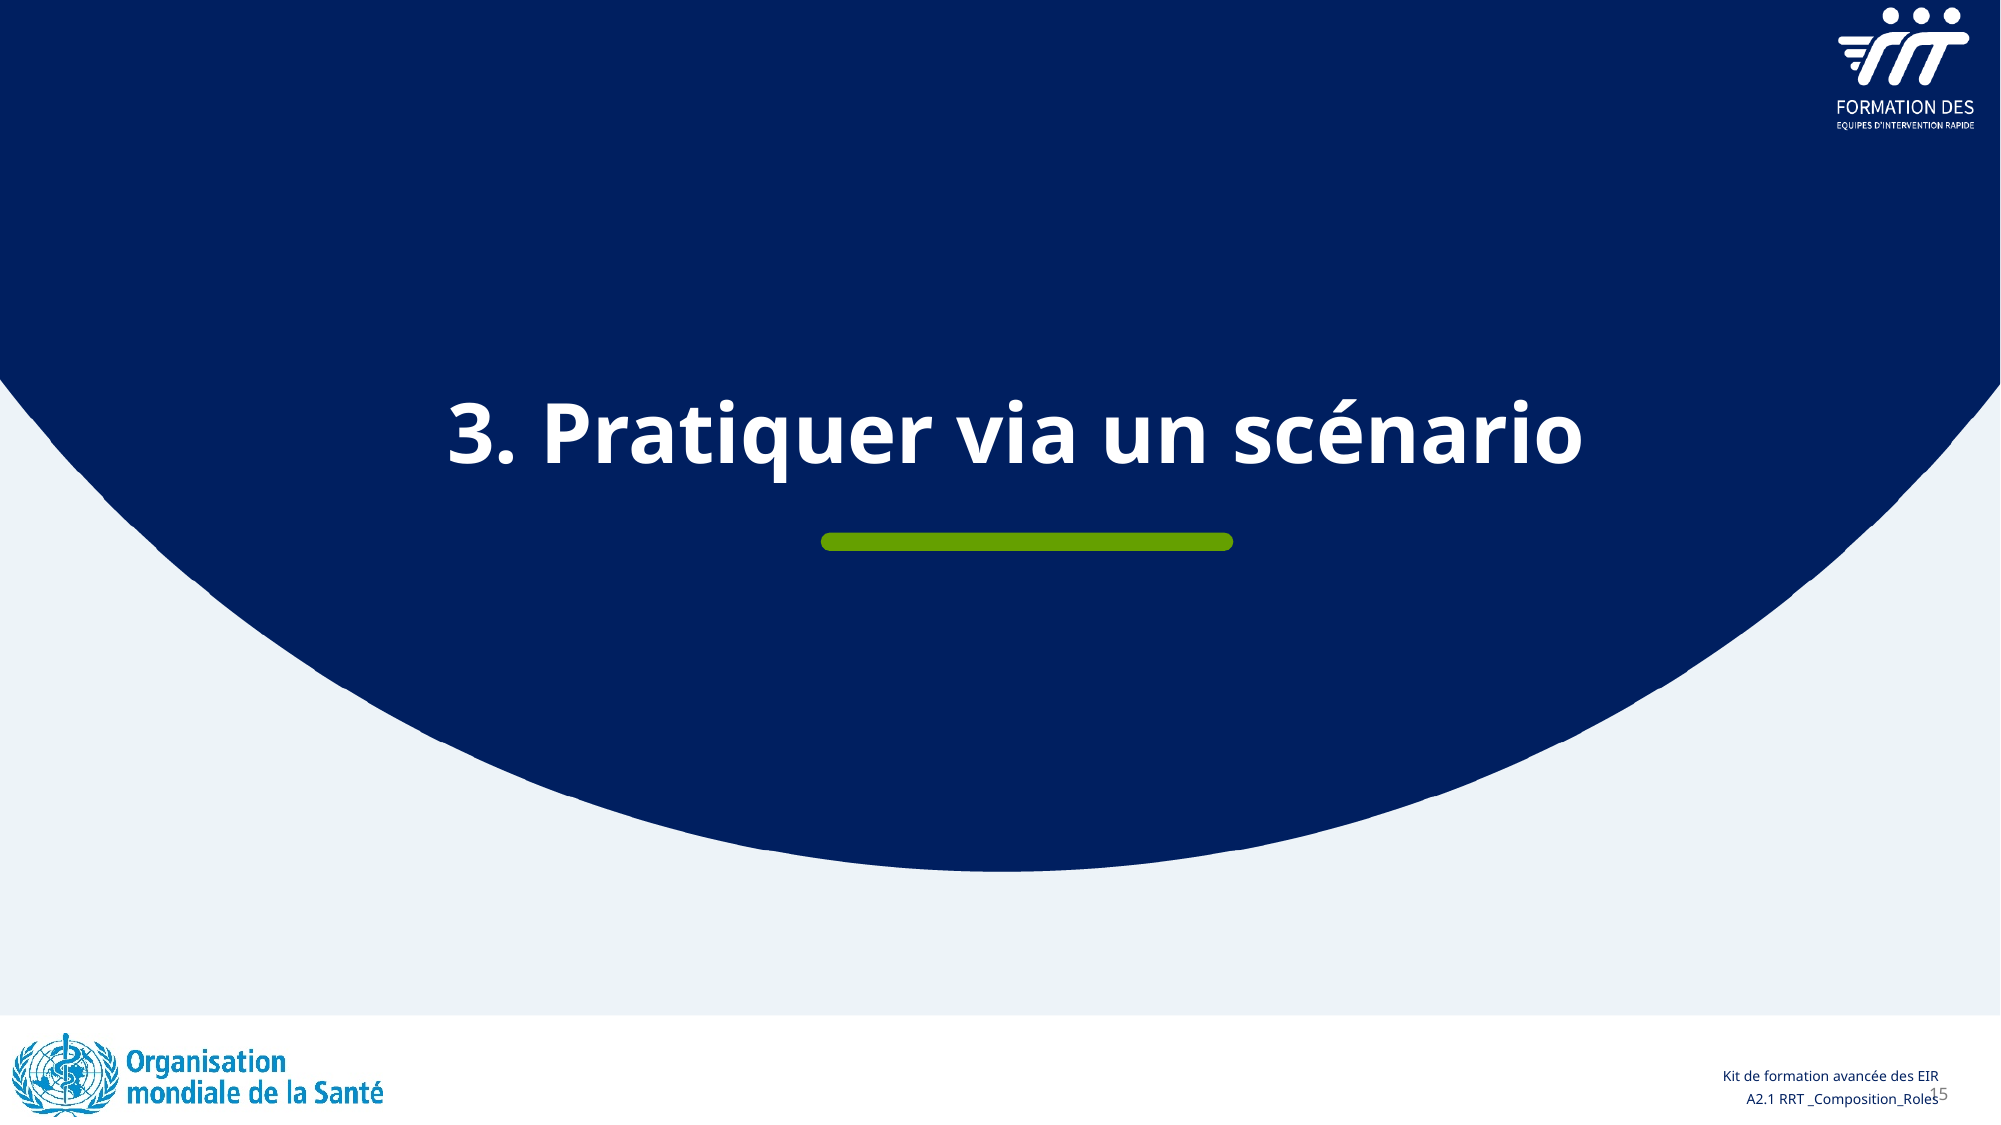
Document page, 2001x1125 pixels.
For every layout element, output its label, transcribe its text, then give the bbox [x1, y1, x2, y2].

picture [12, 1033, 383, 1117]
picture [374, 1090, 383, 1100]
picture [0, 0, 2001, 904]
list 3. Pratiquer via un scénario [85, 282, 1948, 590]
